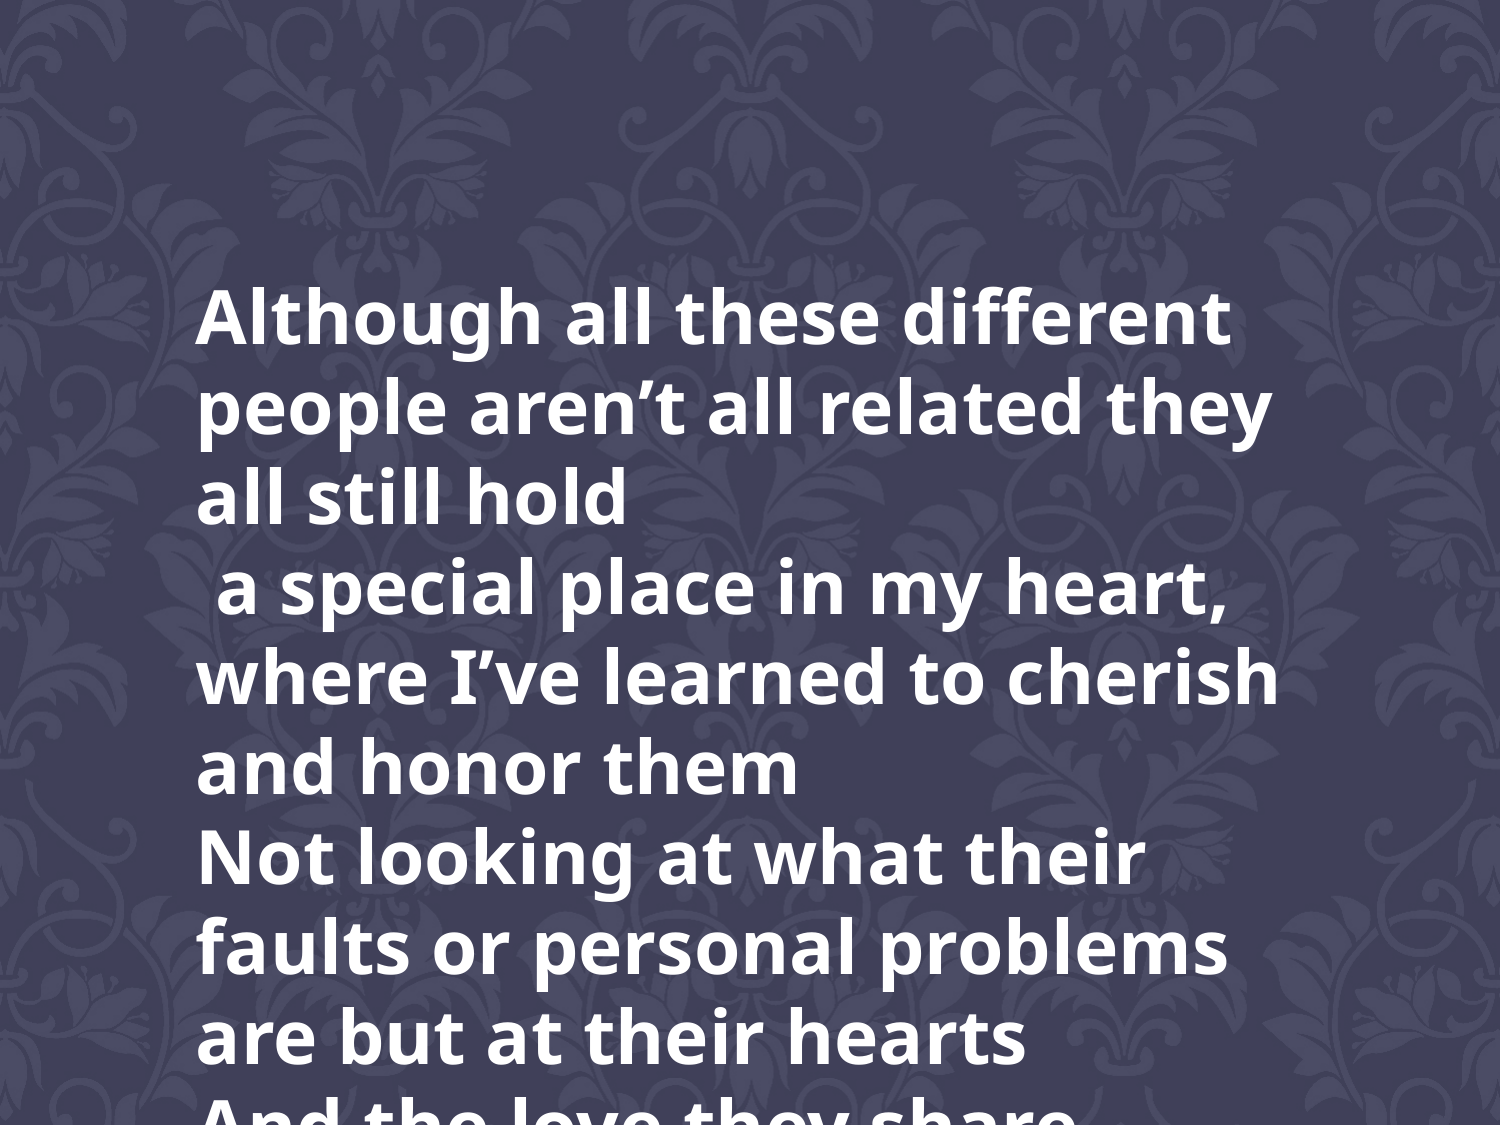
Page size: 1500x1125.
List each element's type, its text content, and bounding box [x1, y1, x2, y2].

text_box Although all these different people aren’t all related they all still hold a special place in my heart, where I’ve learned to cherish and honor them Not looking at what their faults or personal problems are but at their hearts And the love they share towards me…. [181, 262, 1369, 1125]
